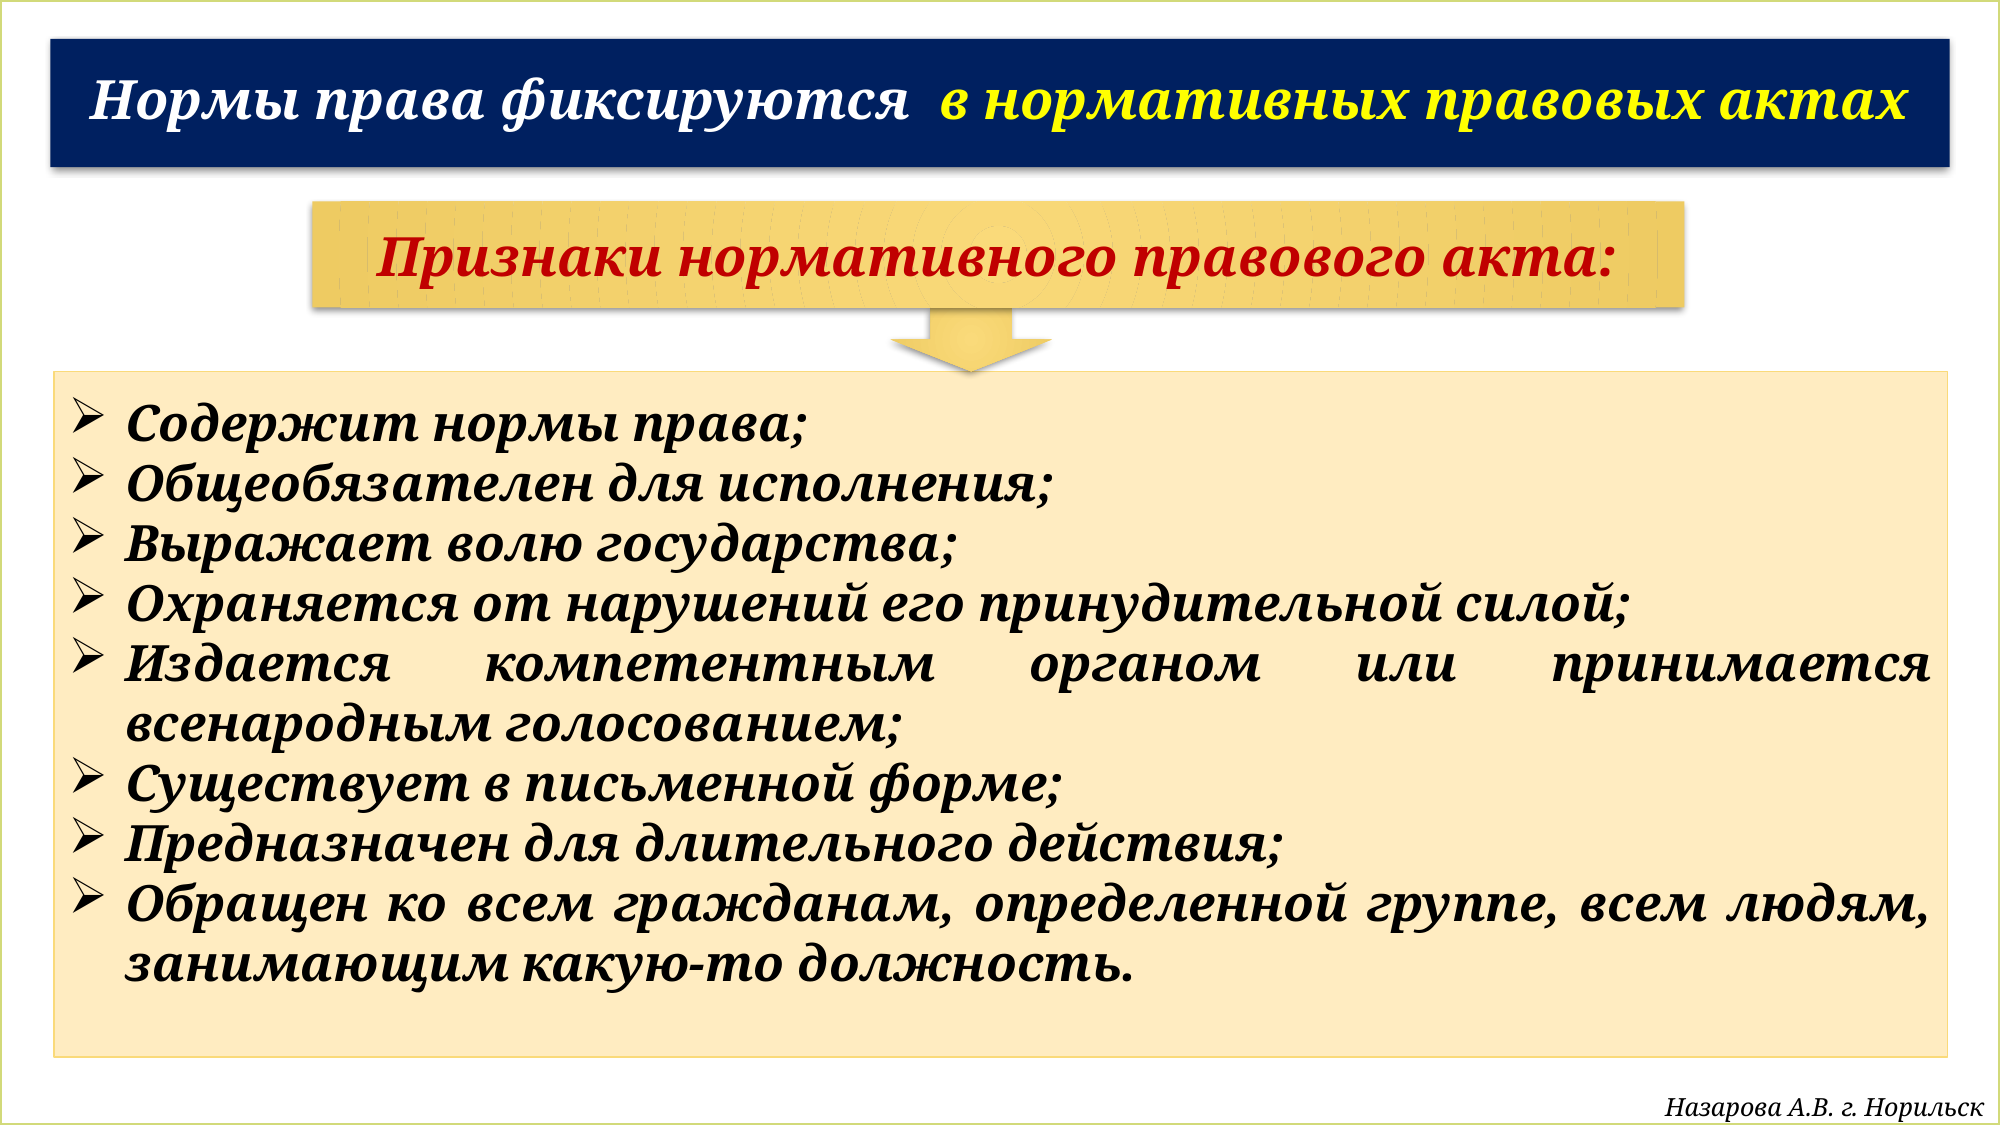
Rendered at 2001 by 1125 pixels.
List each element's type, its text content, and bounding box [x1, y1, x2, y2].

text_box Признаки нормативного правового акта: [312, 201, 1685, 308]
title Нормы права фиксируются в нормативных правовых актах [50, 38, 1950, 168]
text_box Содержит нормы права; Общеобязателен для исполнения; Выражает волю государства; Охраняется от нарушений его принудительной силой; Издается компетентным органом или принимается всенародным голосованием; Существует в письменной форме; Предназначен для длительного действия; Обращен ко всем гражданам, определенной группе, всем людям, занимающим какую-то должность. [53, 371, 1948, 1058]
text_box Назарова А.В. г. Норильск [1583, 1084, 2000, 1125]
text_box [0, 0, 2000, 1125]
text_box [890, 318, 1053, 372]
